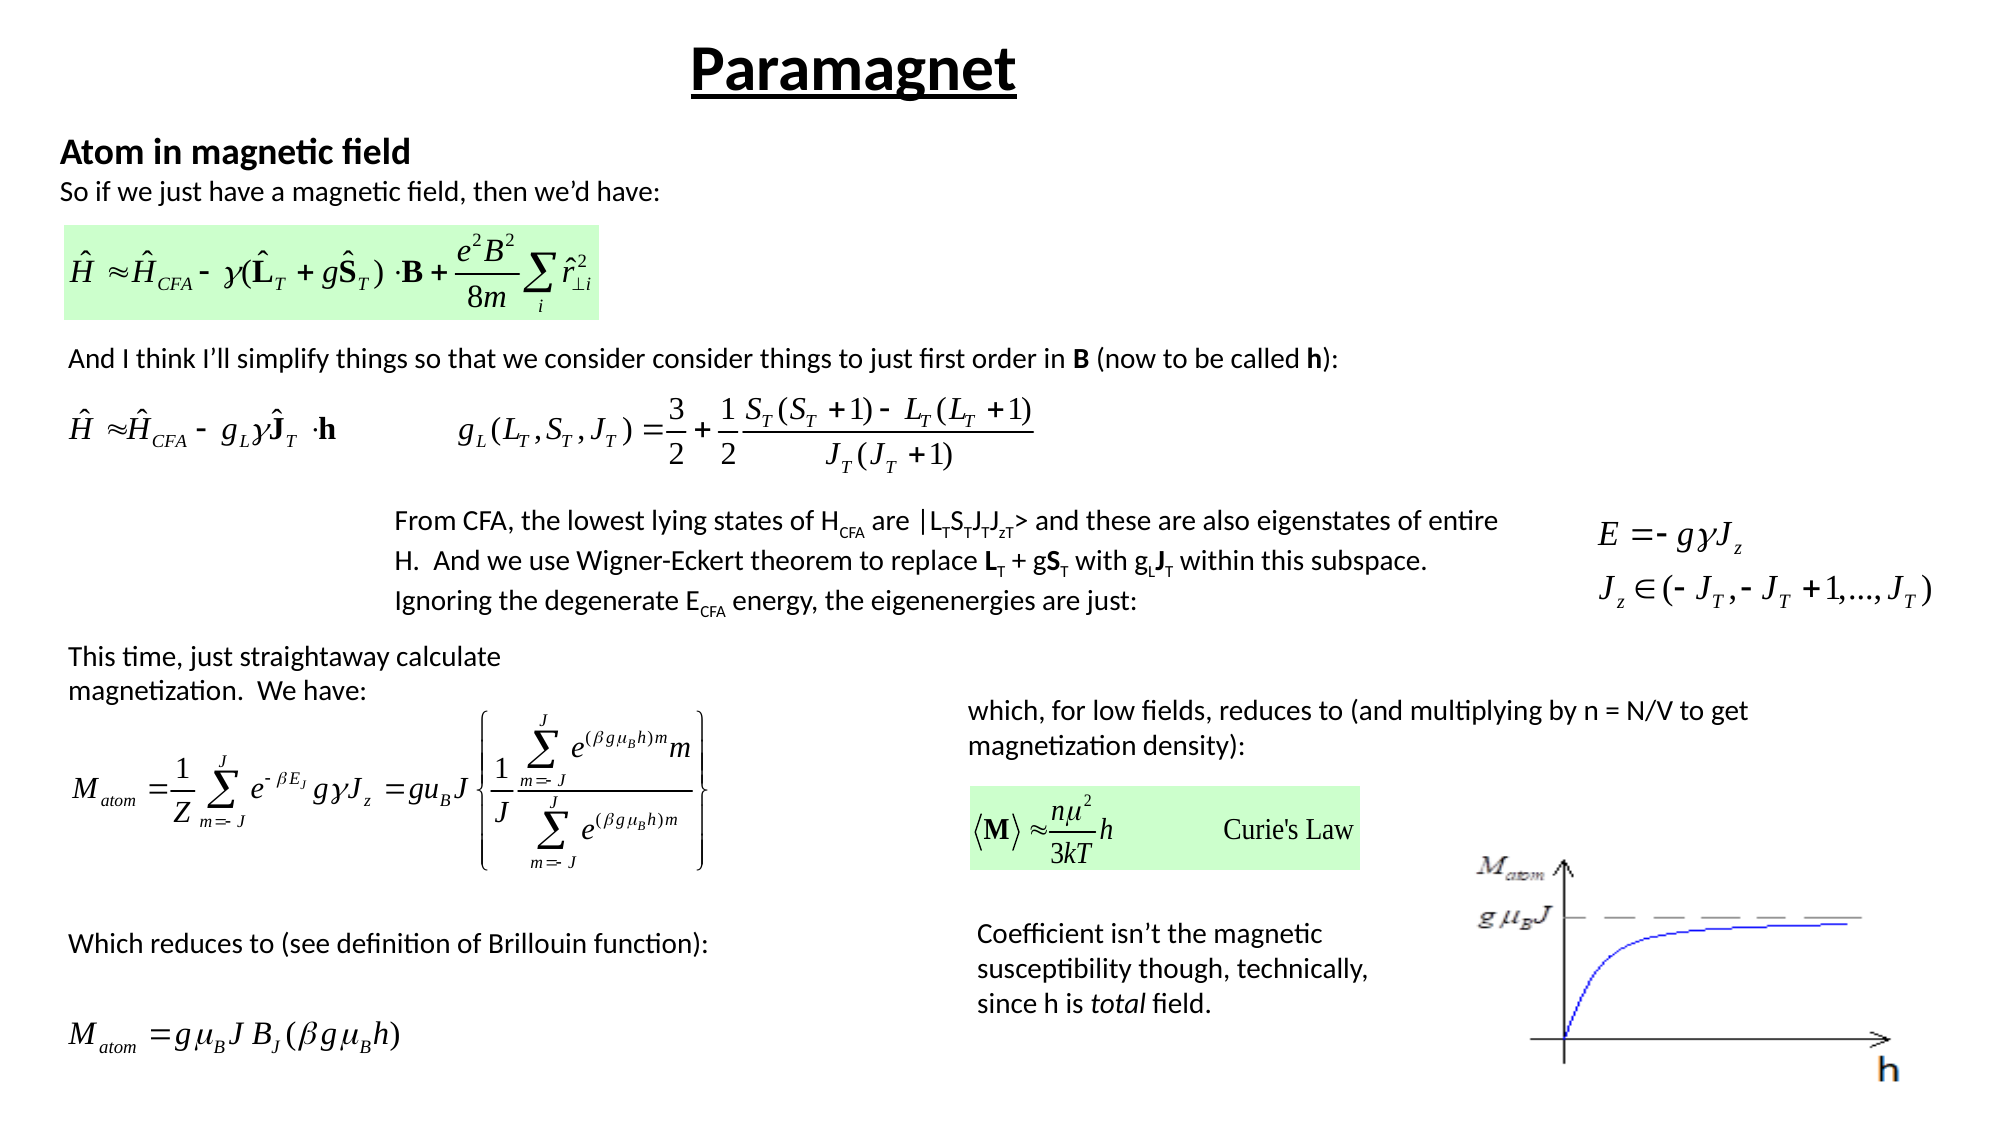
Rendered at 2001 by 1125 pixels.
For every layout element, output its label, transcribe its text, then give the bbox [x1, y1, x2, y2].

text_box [63, 225, 599, 320]
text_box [1591, 510, 1940, 617]
title Paramagnet [605, 26, 1102, 112]
text_box Which reduces to (see definition of Brillouin function): [53, 917, 749, 968]
text_box Coefficient isn’t the magnetic susceptibility though, technically, since h is total field. [962, 906, 1411, 1027]
text_box And I think I’ll simplify things so that we consider consider things to just first order in B (now to be called h): [53, 332, 1387, 383]
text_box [67, 704, 715, 878]
text_box This time, just straightaway calculate magnetization. We have: [53, 629, 606, 715]
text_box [63, 389, 1041, 480]
text_box From CFA, the lowest lying states of HCFA are |LTSTJTJzT> and these are also eigenstates of entire H. And we use Wigner-Eckert theorem to replace LT + gST with gLJT within this subspace. Ignoring the degenerate ECFA energy, the eigenenergies are just: [379, 494, 1545, 629]
text_box which, for low fields, reduces to (and multiplying by n = N/V to get magnetization density): [953, 684, 1835, 769]
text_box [969, 786, 1360, 871]
text_box Atom in magnetic field So if we just have a magnetic field, then we’d have: [45, 119, 761, 215]
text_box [1471, 788, 1920, 1112]
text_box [63, 1011, 408, 1062]
